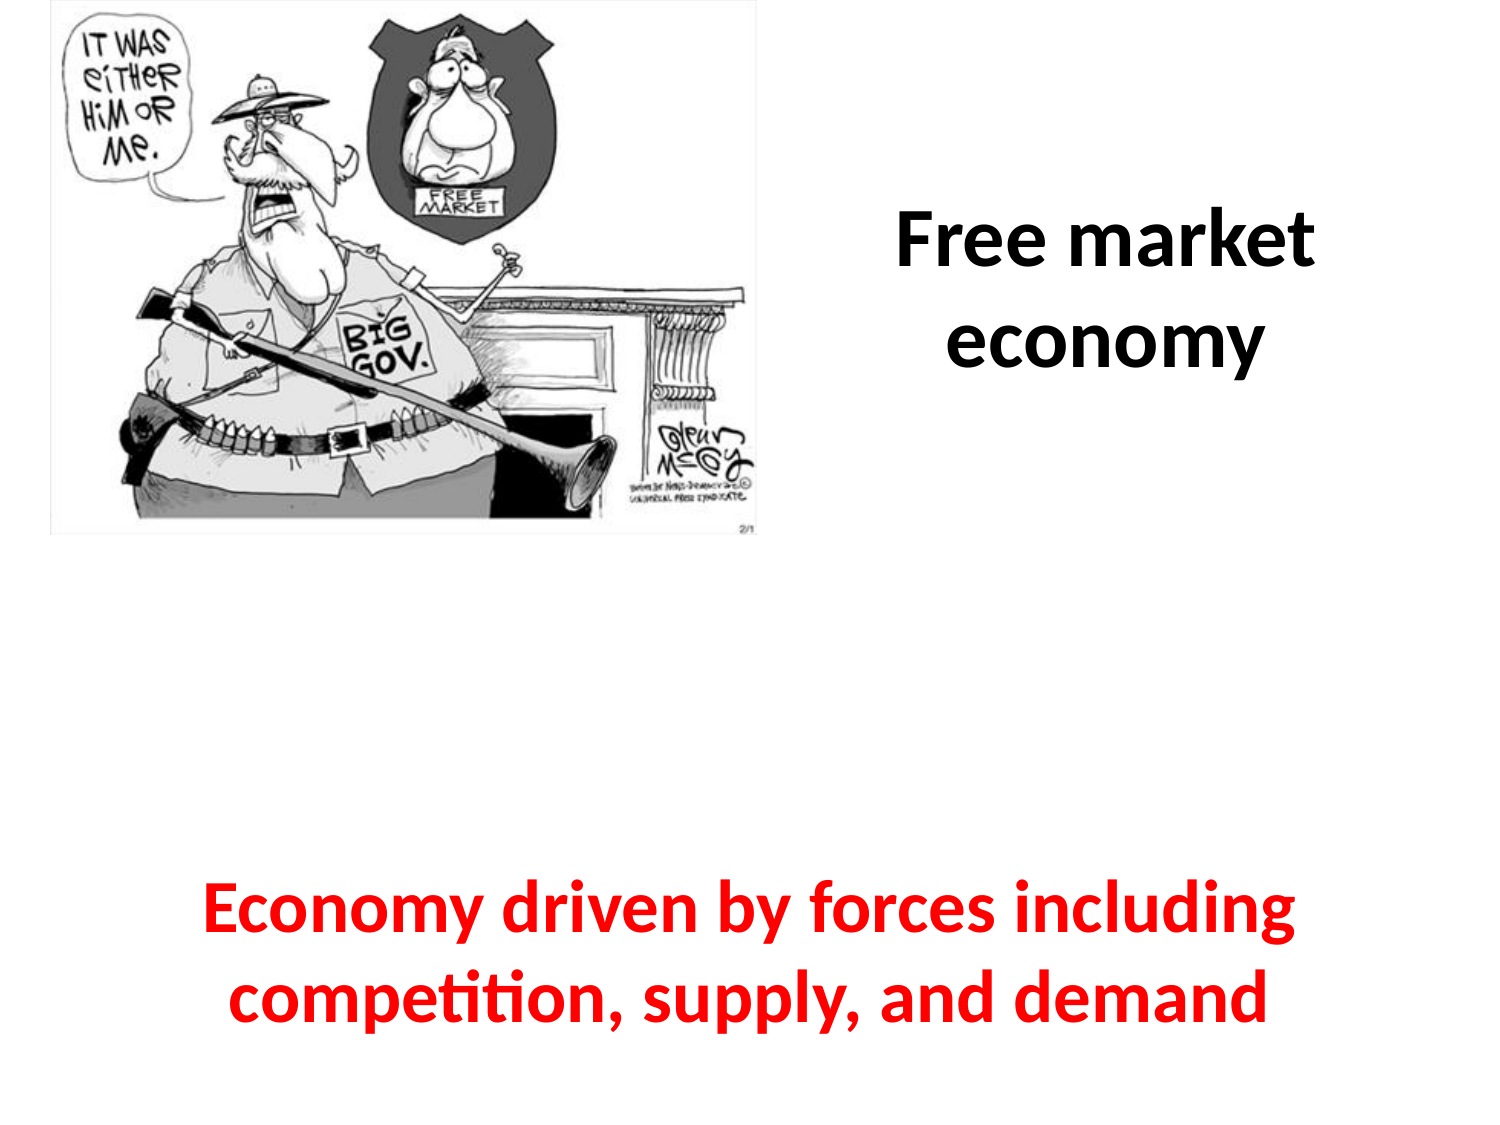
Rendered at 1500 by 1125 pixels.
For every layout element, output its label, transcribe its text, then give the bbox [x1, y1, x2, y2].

title Free market economy [875, 125, 1338, 441]
subtitle Economy driven by forces including competition, supply, and demand [75, 849, 1425, 1050]
picture [49, 0, 757, 535]
